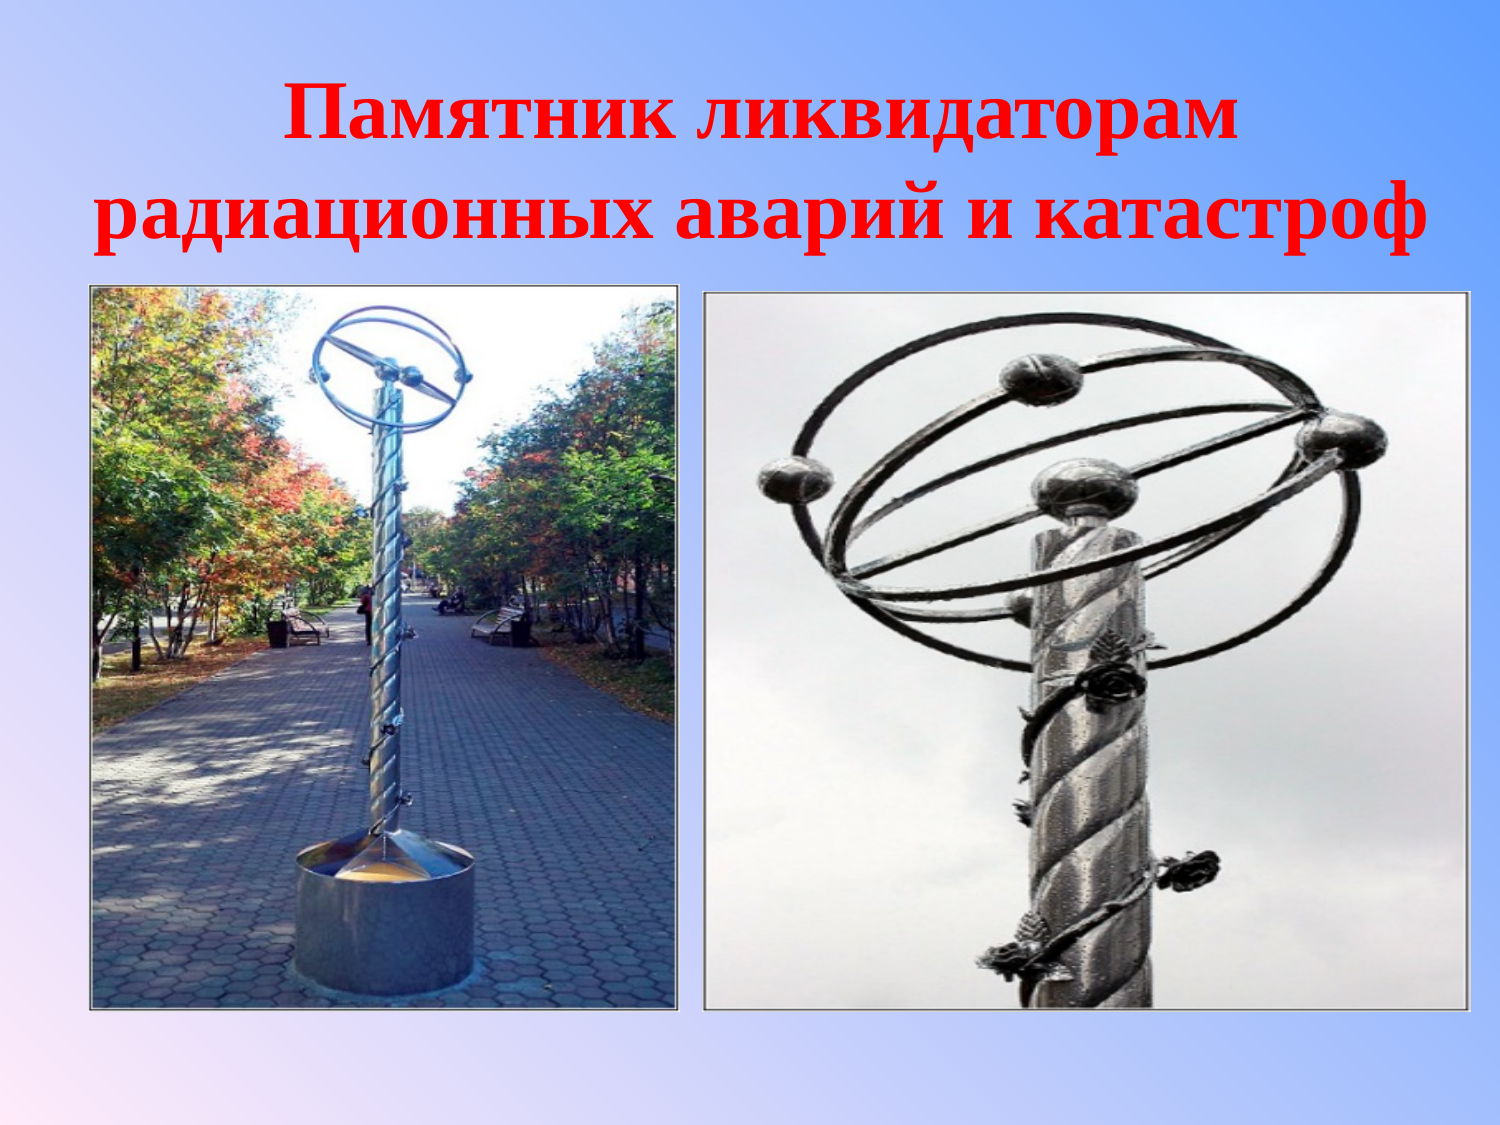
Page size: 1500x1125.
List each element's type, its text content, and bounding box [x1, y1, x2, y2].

picture [702, 290, 1471, 1012]
title Памятник ликвидаторам радиационных аварий и катастроф [41, 30, 1483, 279]
picture [88, 284, 680, 1012]
